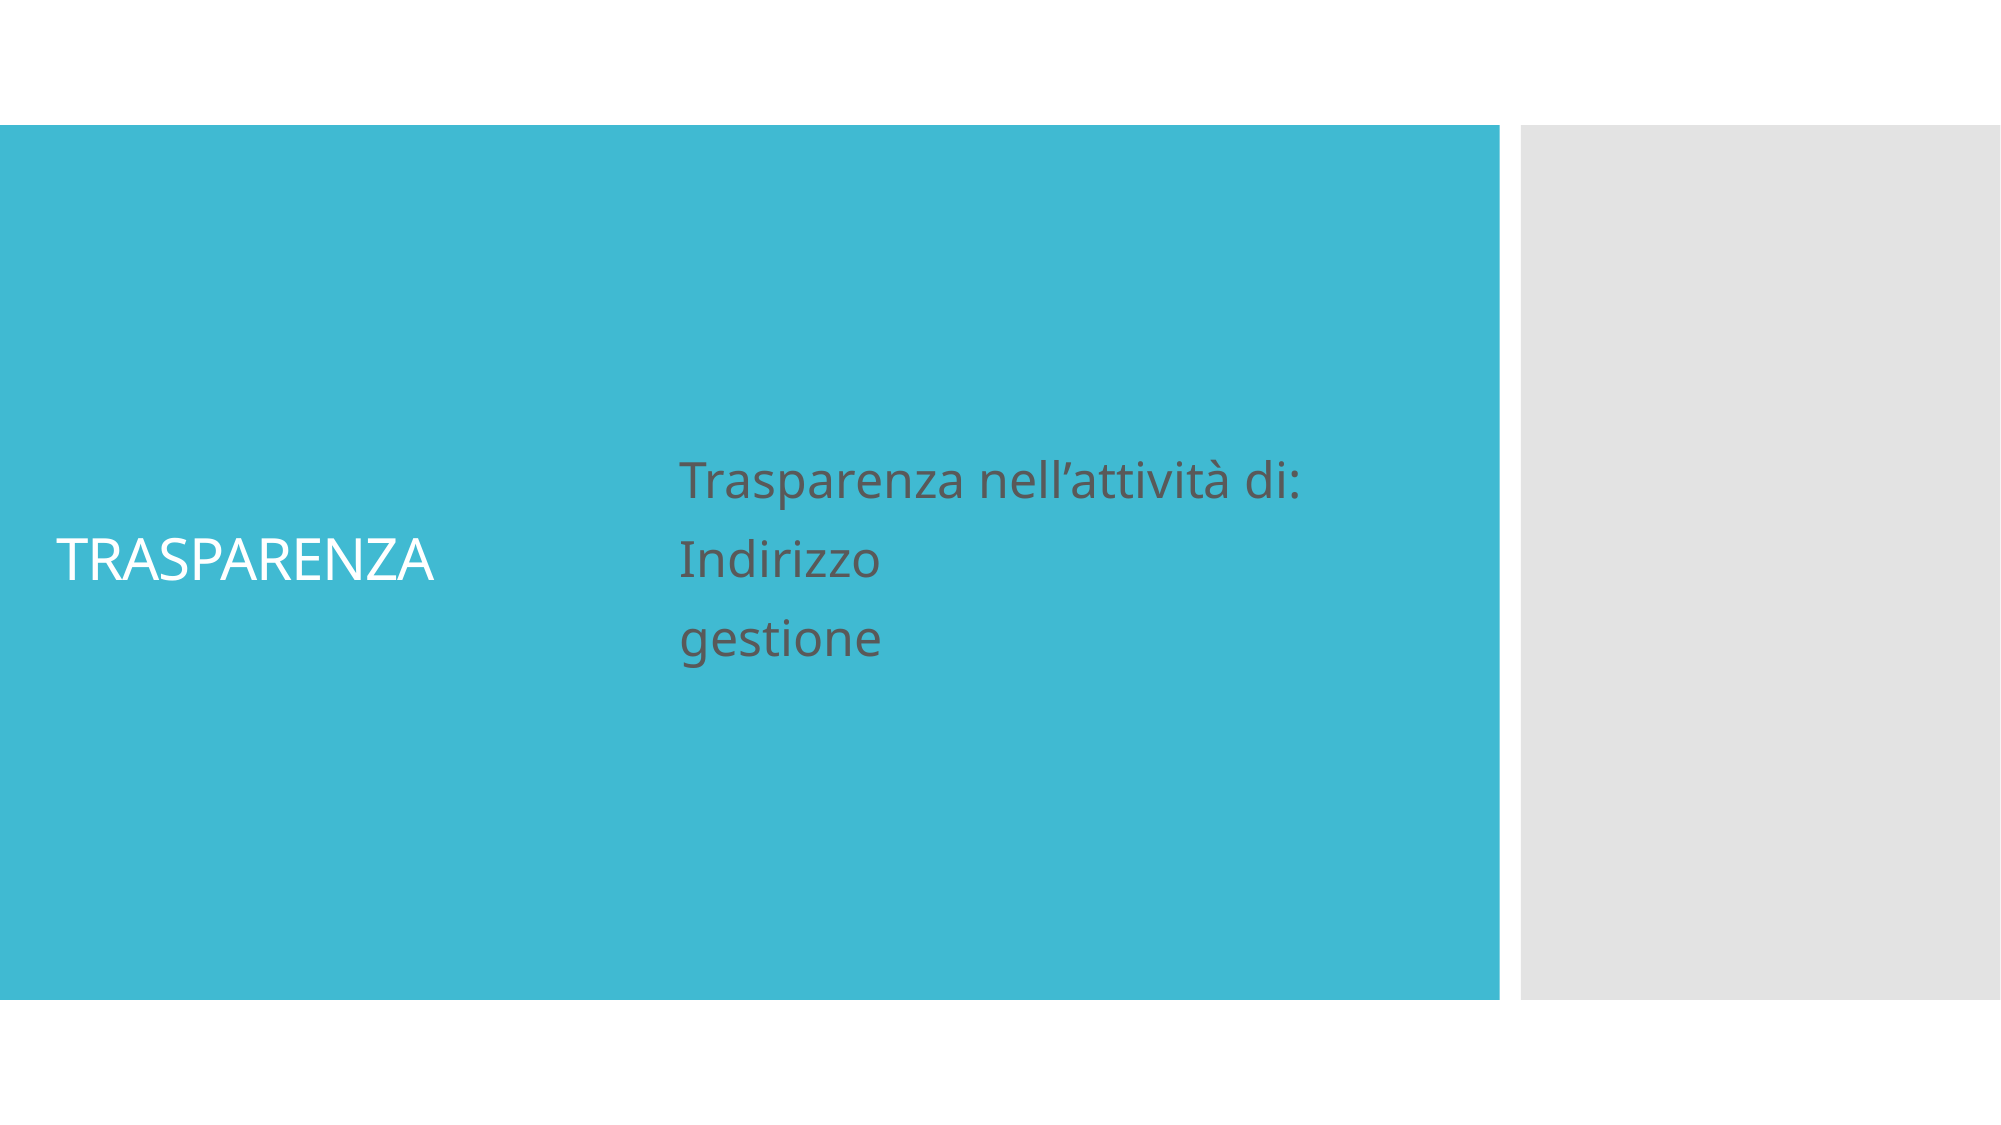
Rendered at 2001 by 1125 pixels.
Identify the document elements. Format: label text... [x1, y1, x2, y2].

title TRASPARENZA [41, 184, 525, 939]
list Trasparenza nell’attività di: Indirizzo gestione [634, 141, 1835, 982]
